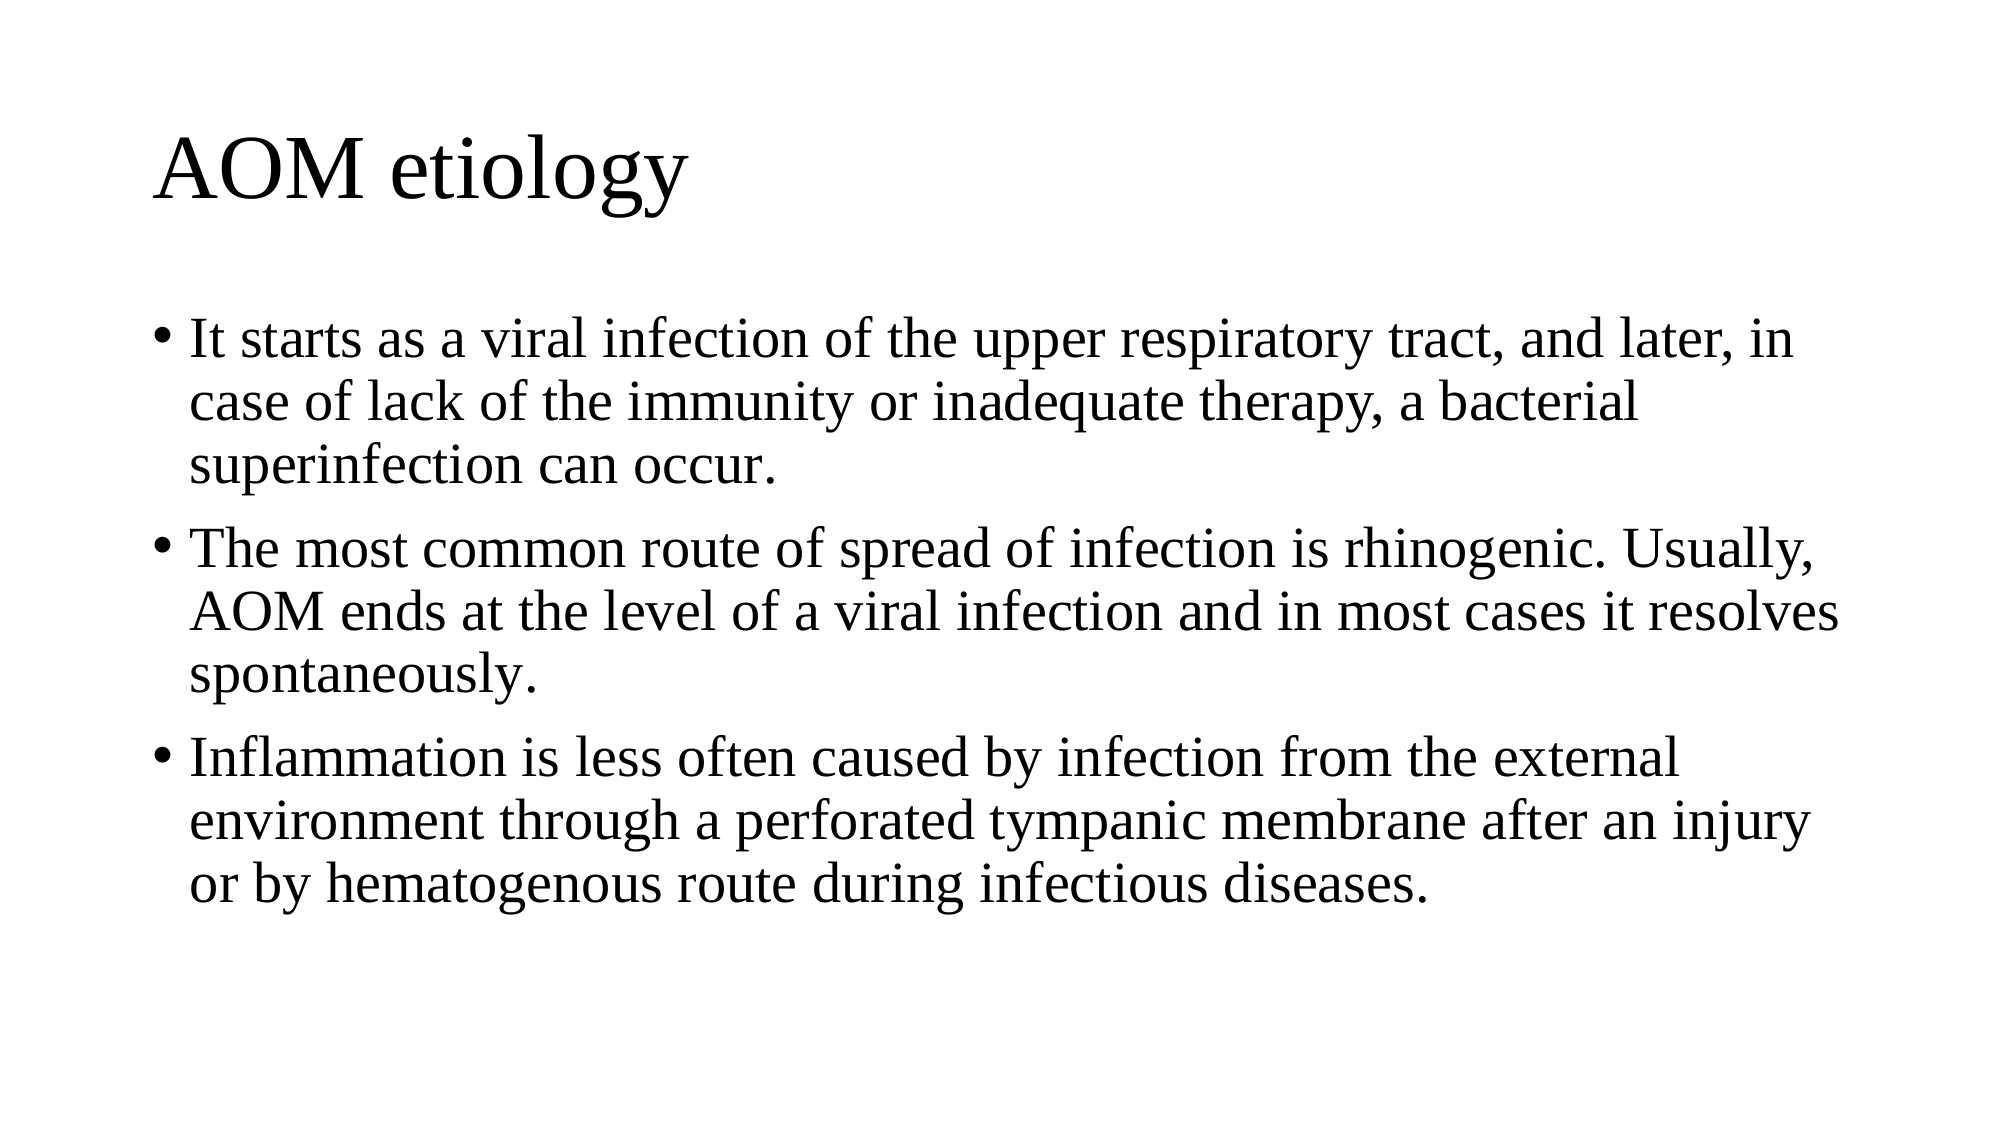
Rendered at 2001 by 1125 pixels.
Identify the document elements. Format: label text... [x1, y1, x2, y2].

list It starts as a viral infection of the upper respiratory tract, and later, in case of lack of the immunity or inadequate therapy, a bacterial superinfection can occur. The most common route of spread of infection is rhinogenic. Usually, AOM ends at the level of a viral infection and in most cases it resolves spontaneously. Inflammation is less often caused by infection from the external environment through a perforated tympanic membrane after an injury or by hematogenous route during infectious diseases. [137, 299, 1863, 1014]
title AOM etiology [137, 59, 1863, 278]
